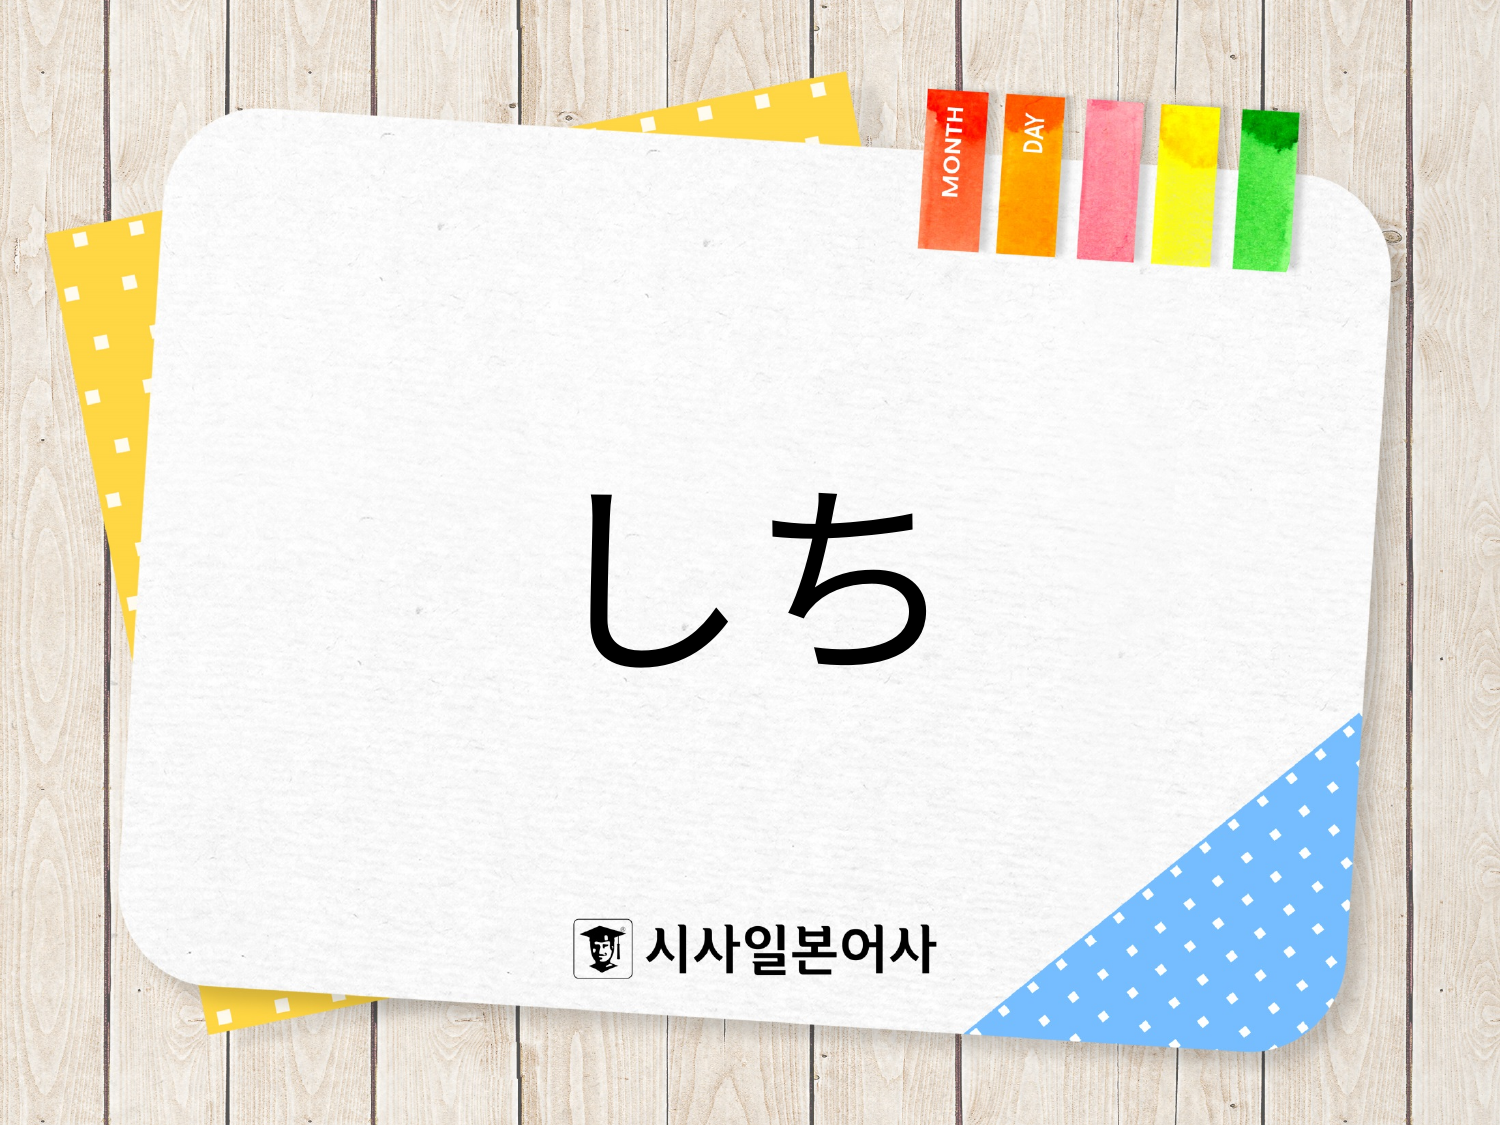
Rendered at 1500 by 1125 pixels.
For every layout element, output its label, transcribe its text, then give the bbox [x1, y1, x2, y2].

title しち [75, 338, 1425, 811]
picture [0, 0, 1500, 1125]
